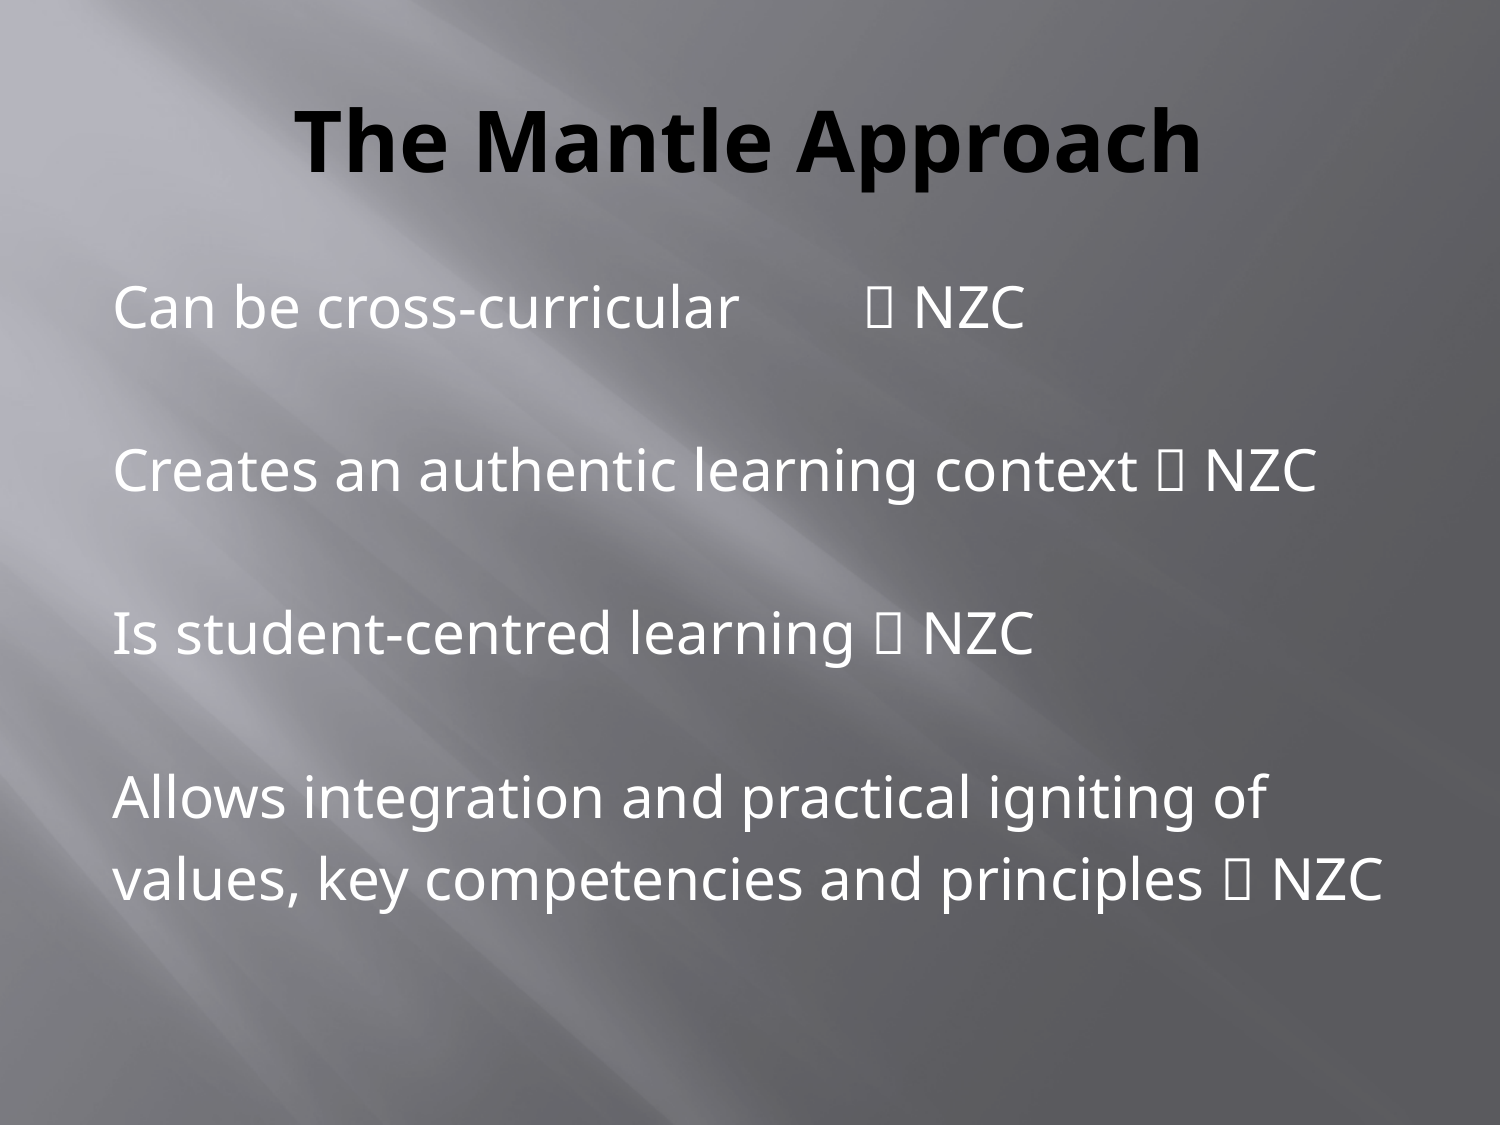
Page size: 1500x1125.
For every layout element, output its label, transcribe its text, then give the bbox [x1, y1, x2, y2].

title The Mantle Approach [75, 45, 1425, 233]
list Can be cross-curricular  NZC Creates an authentic learning context  NZC Is student-centred learning  NZC Allows integration and practical igniting of values, key competencies and principles  NZC [75, 262, 1425, 1035]
